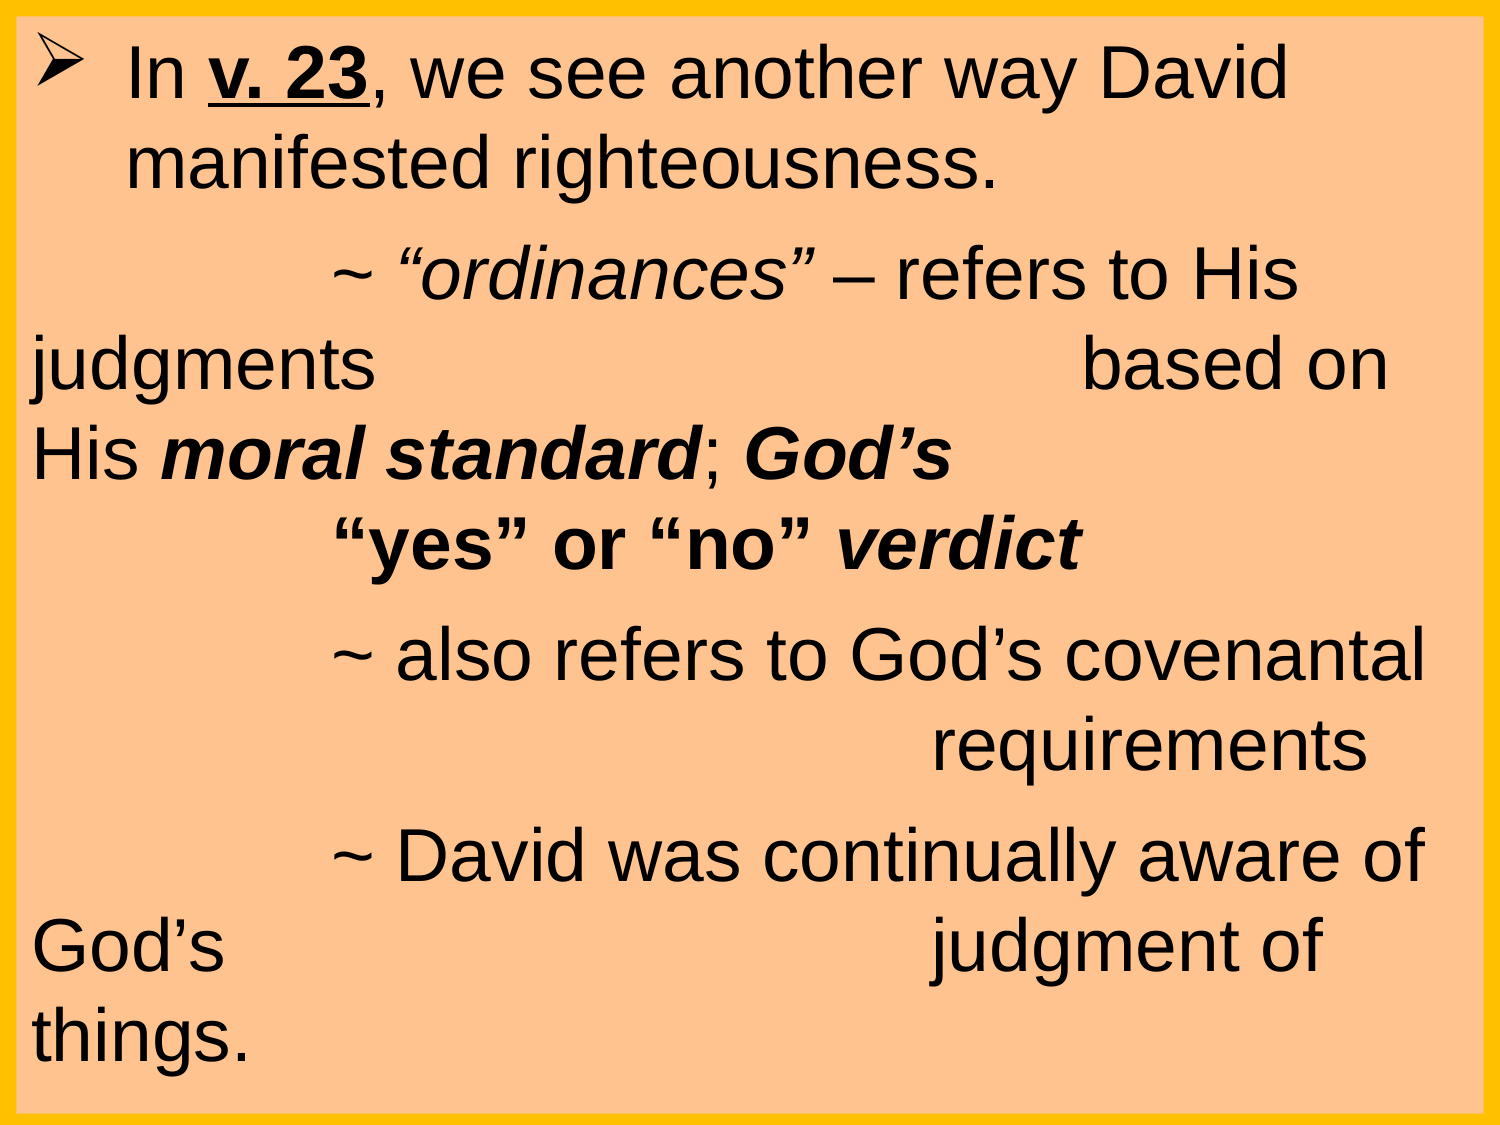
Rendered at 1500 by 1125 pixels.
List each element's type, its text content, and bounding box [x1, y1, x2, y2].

subtitle In v. 23, we see another way David manifested righteousness. ~ “ordinances” – refers to His judgments based on His moral standard; God’s “yes” or “no” verdict ~ also refers to God’s covenantal requirements ~ David was continually aware of God’s judgment of things. [16, 16, 1484, 1114]
